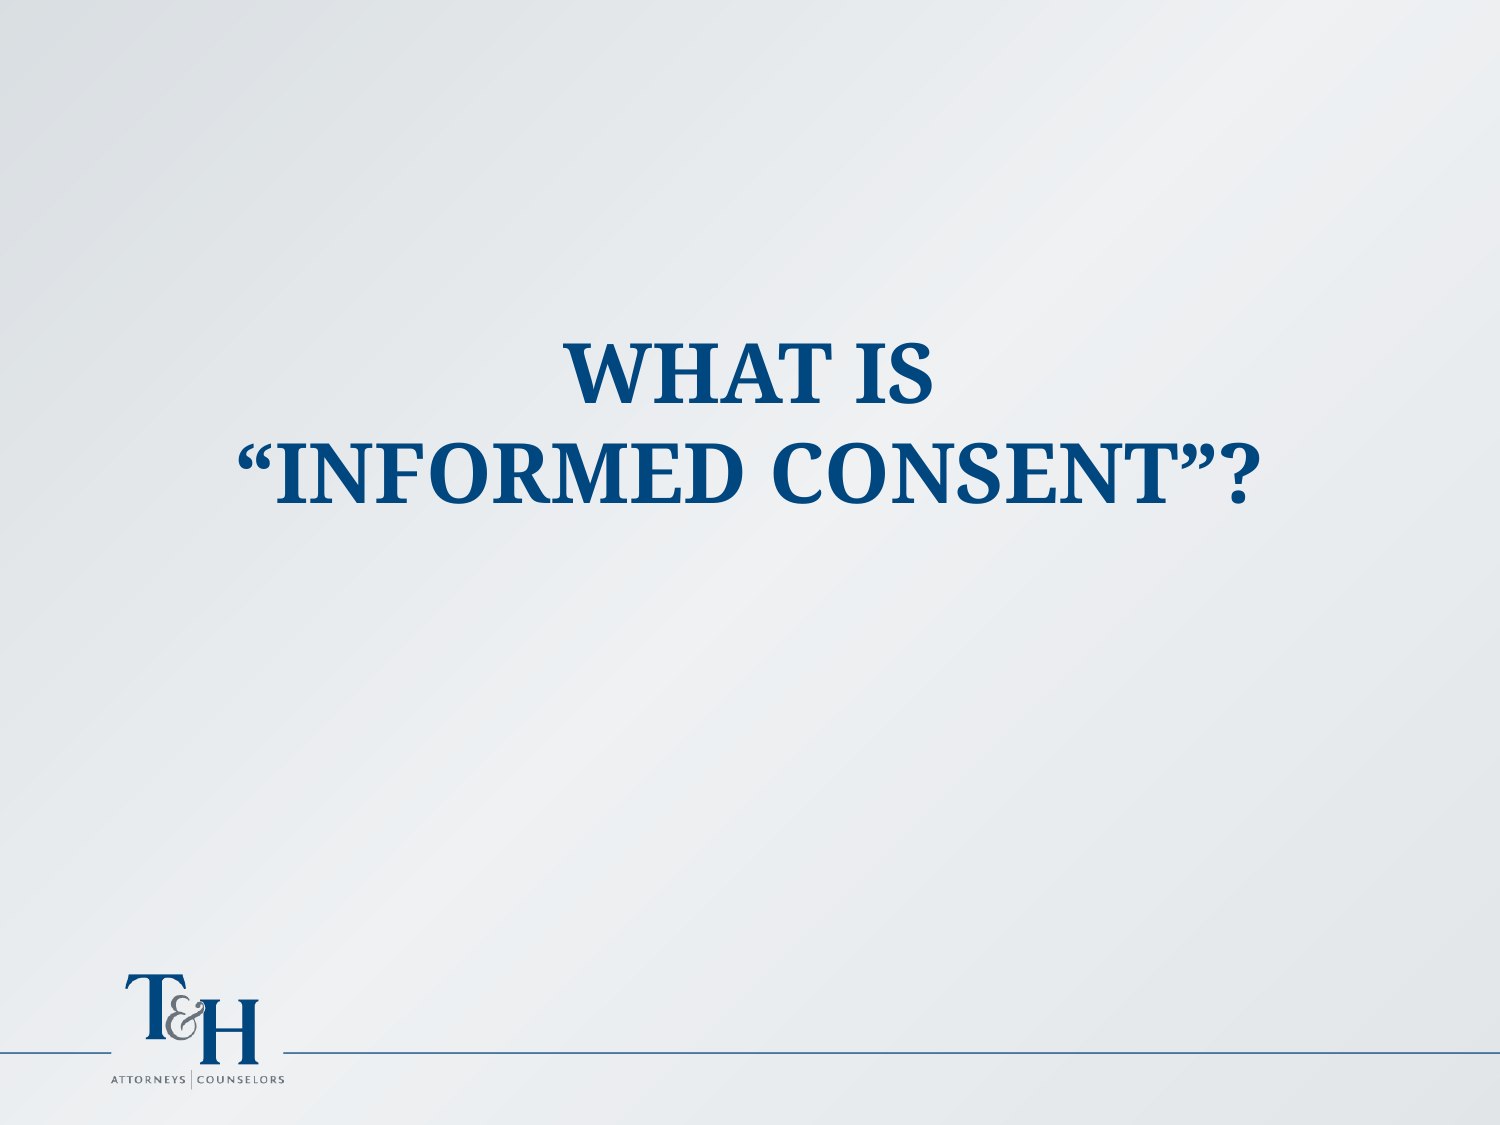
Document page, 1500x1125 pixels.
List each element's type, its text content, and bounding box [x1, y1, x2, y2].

picture [0, 0, 1500, 1125]
title WHAT IS “INFORMED CONSENT”? [112, 312, 1388, 530]
